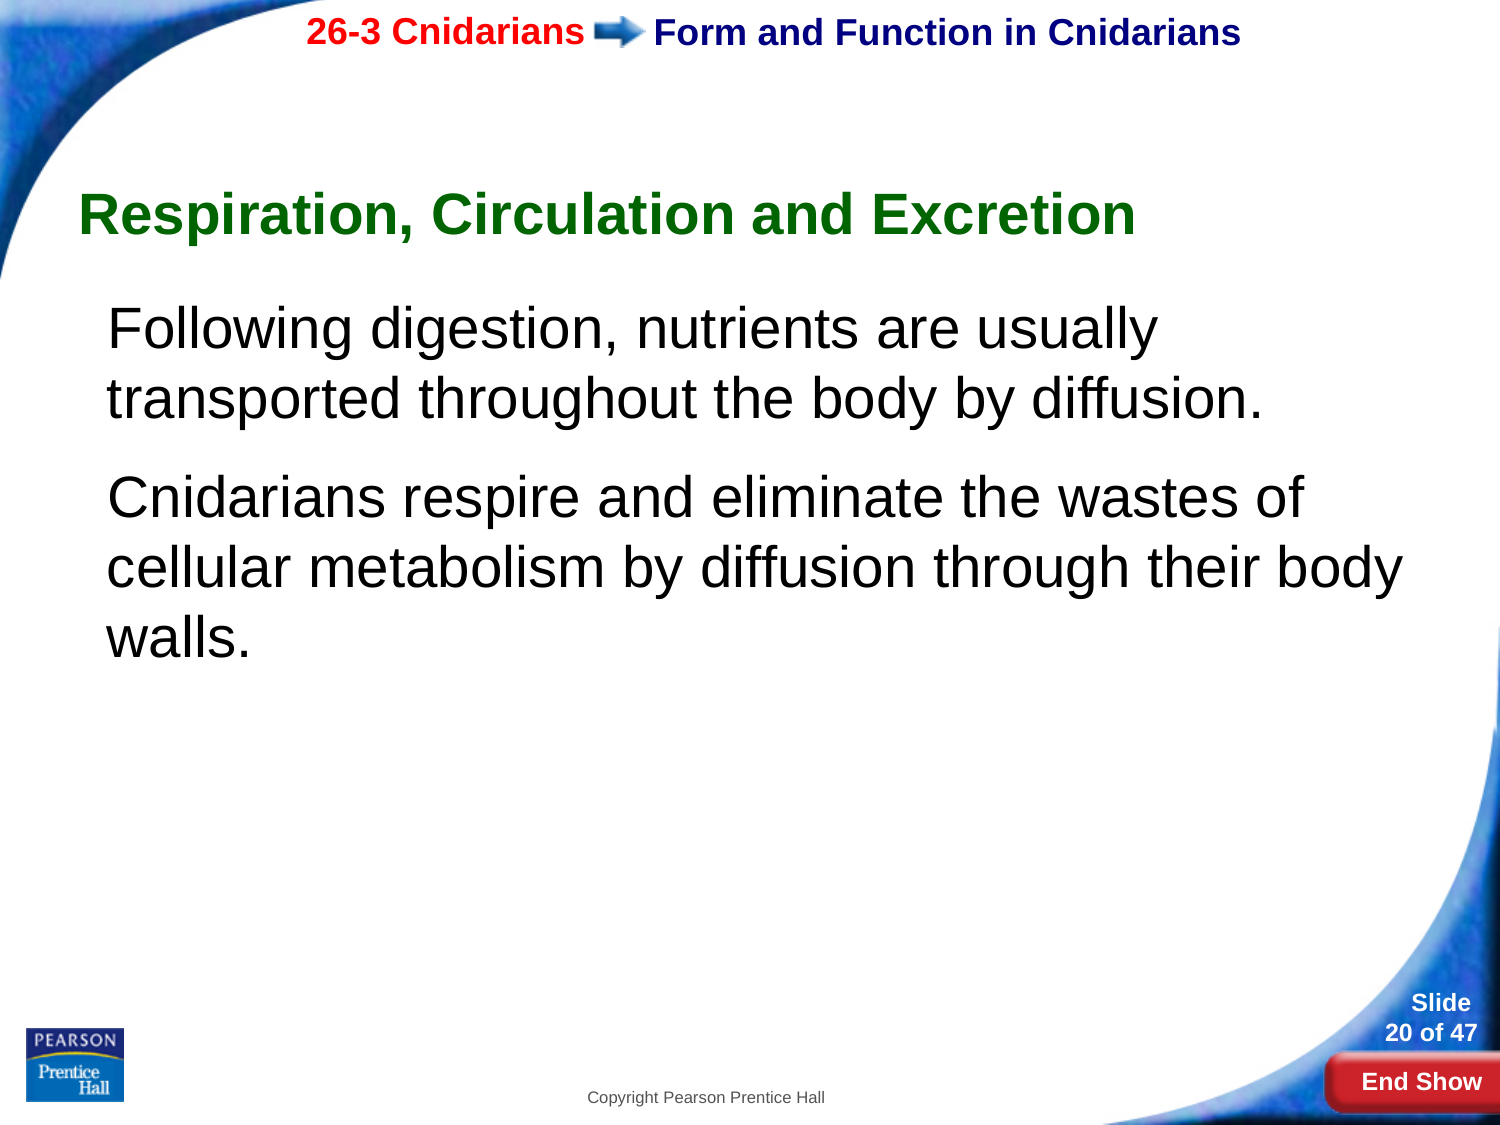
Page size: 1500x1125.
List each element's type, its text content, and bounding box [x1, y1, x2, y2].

picture [0, 0, 1500, 1125]
title Form and Function in Cnidarians [638, 0, 1308, 76]
footer Copyright Pearson Prentice Hall [468, 1078, 945, 1105]
list Respiration, Circulation and Excretion Following digestion, nutrients are usually transported throughout the body by diffusion. Cnidarians respire and eliminate the wastes of cellular metabolism by diffusion through their body walls. [44, 179, 1448, 976]
